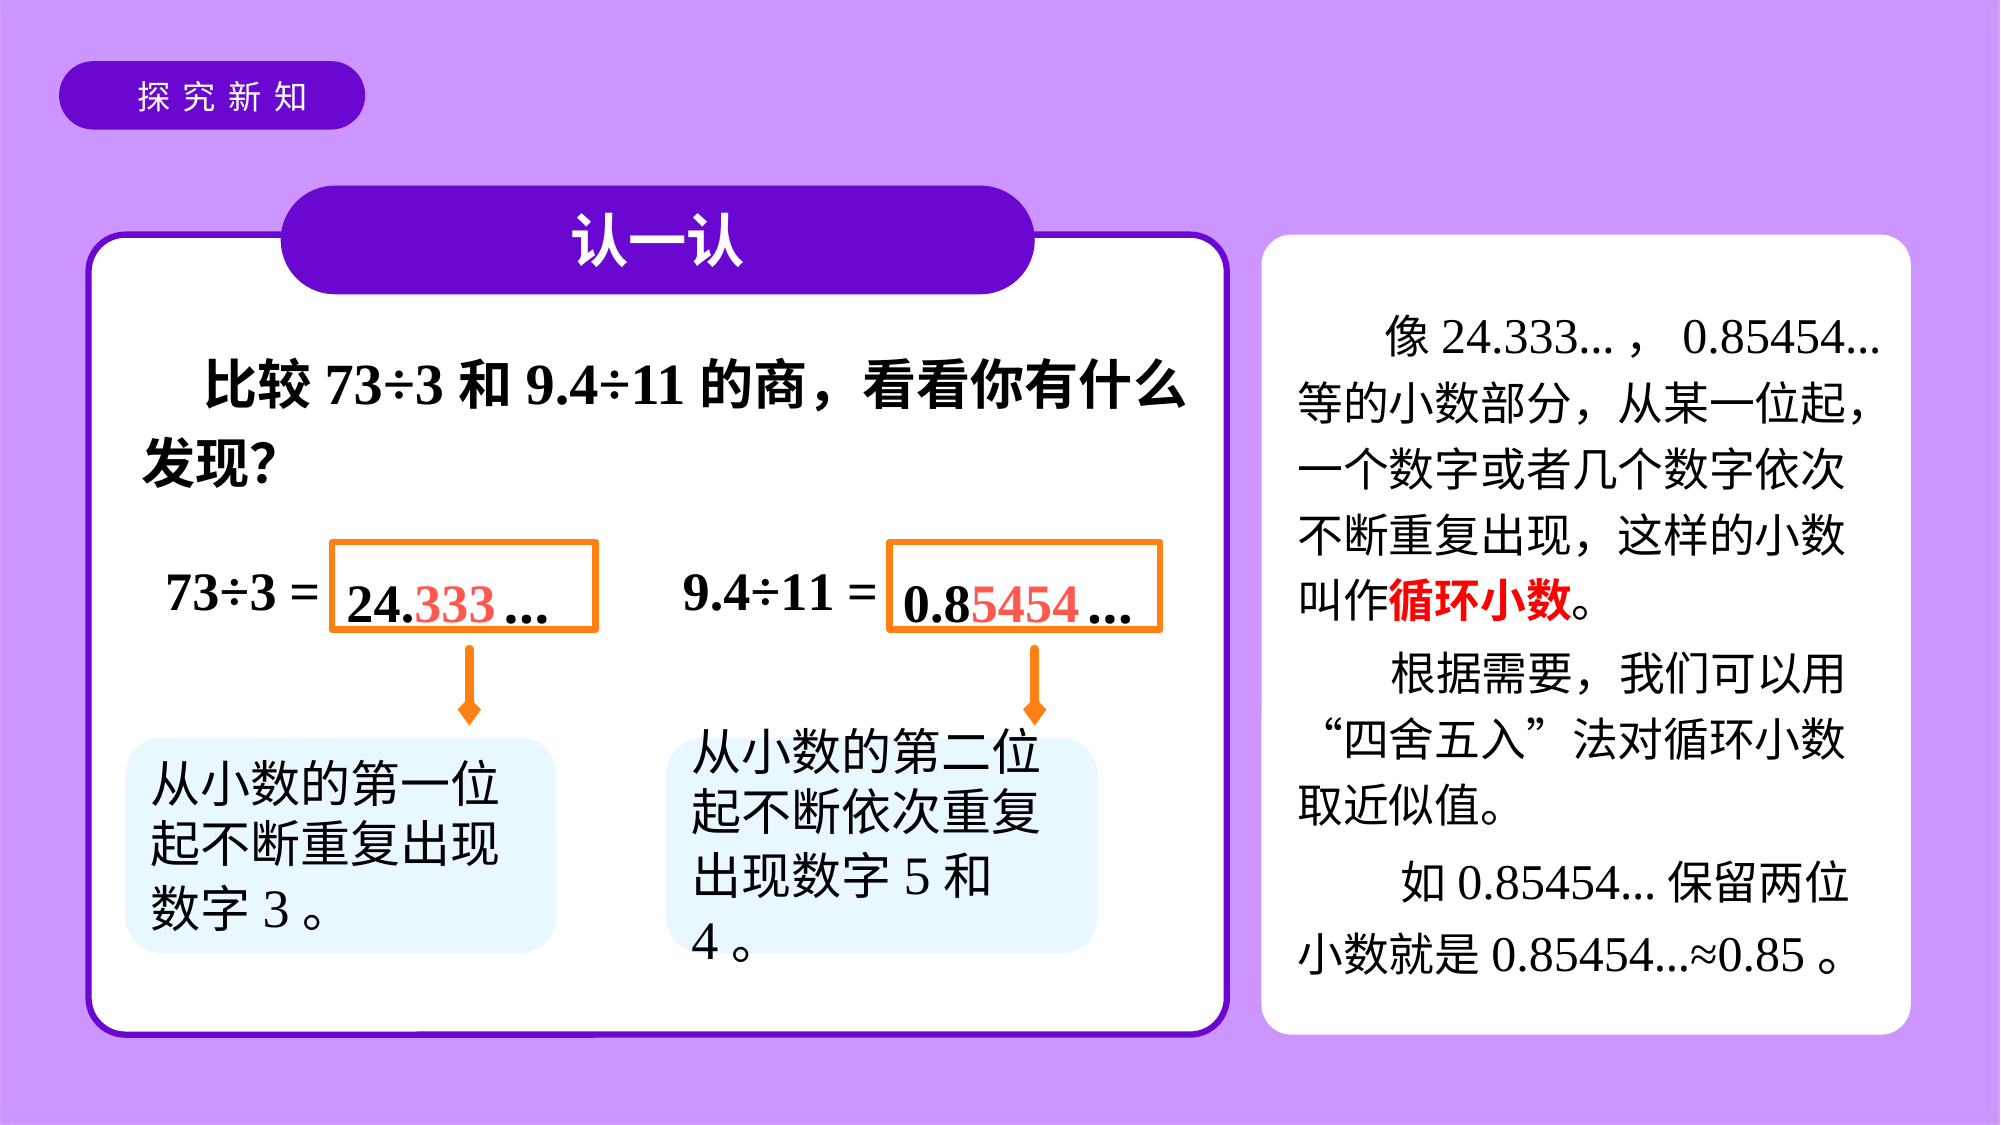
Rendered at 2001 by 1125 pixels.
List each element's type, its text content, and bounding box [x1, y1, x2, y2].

text_box 从小数的第一位起不断重复出现数字3。 [124, 736, 558, 955]
text_box [87, 233, 1228, 1036]
text_box 认一认 [555, 197, 760, 282]
picture [0, 0, 2000, 1125]
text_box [331, 528, 599, 632]
text_box 9.4÷11= [671, 550, 888, 628]
text_box 比较73÷3和9.4÷11的商，看看你有什么发现？ [126, 325, 1208, 502]
text_box [279, 184, 1036, 296]
text_box 从小数的第二位起不断依次重复出现数字5和4。 [665, 736, 1099, 955]
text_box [888, 528, 1186, 632]
text_box 像24.333…，0.85454…等的小数部分，从某一位起，一个数字或者几个数字依次不断重复出现，这样的小数叫作循环小数。 根据需要，我们可以用“四舍五入”法对循环小数取近似值。 如0.85454…保留两位小数就是0.85454…≈0.85。 [1282, 283, 1898, 989]
text_box 73÷3= [154, 550, 331, 628]
text_box [1260, 233, 1912, 1036]
